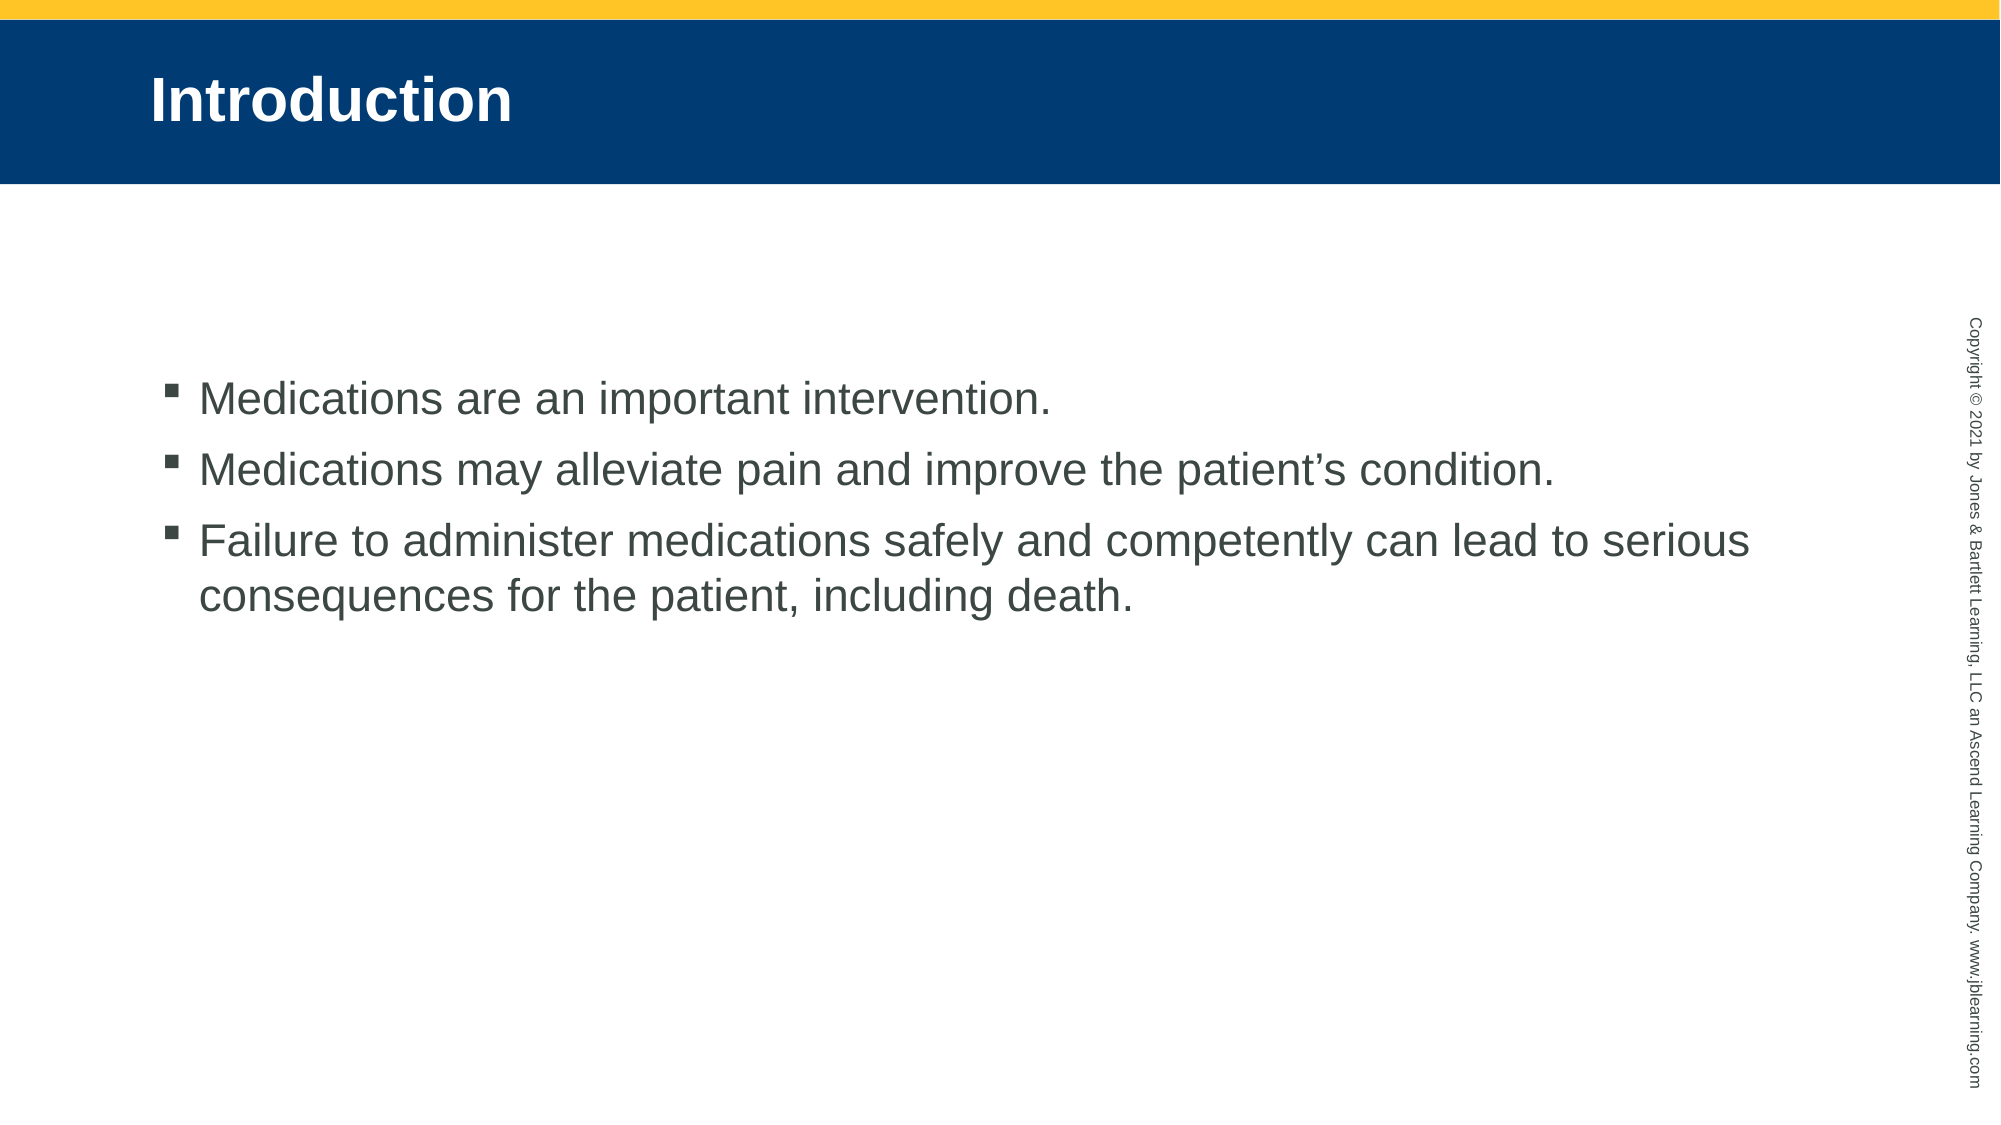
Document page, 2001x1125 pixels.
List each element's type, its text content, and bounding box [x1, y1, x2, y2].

title Introduction [0, 19, 2000, 185]
list Medications are an important intervention. Medications may alleviate pain and improve the patient’s condition. Failure to administer medications safely and competently can lead to serious consequences for the patient, including death. [146, 361, 1859, 1016]
